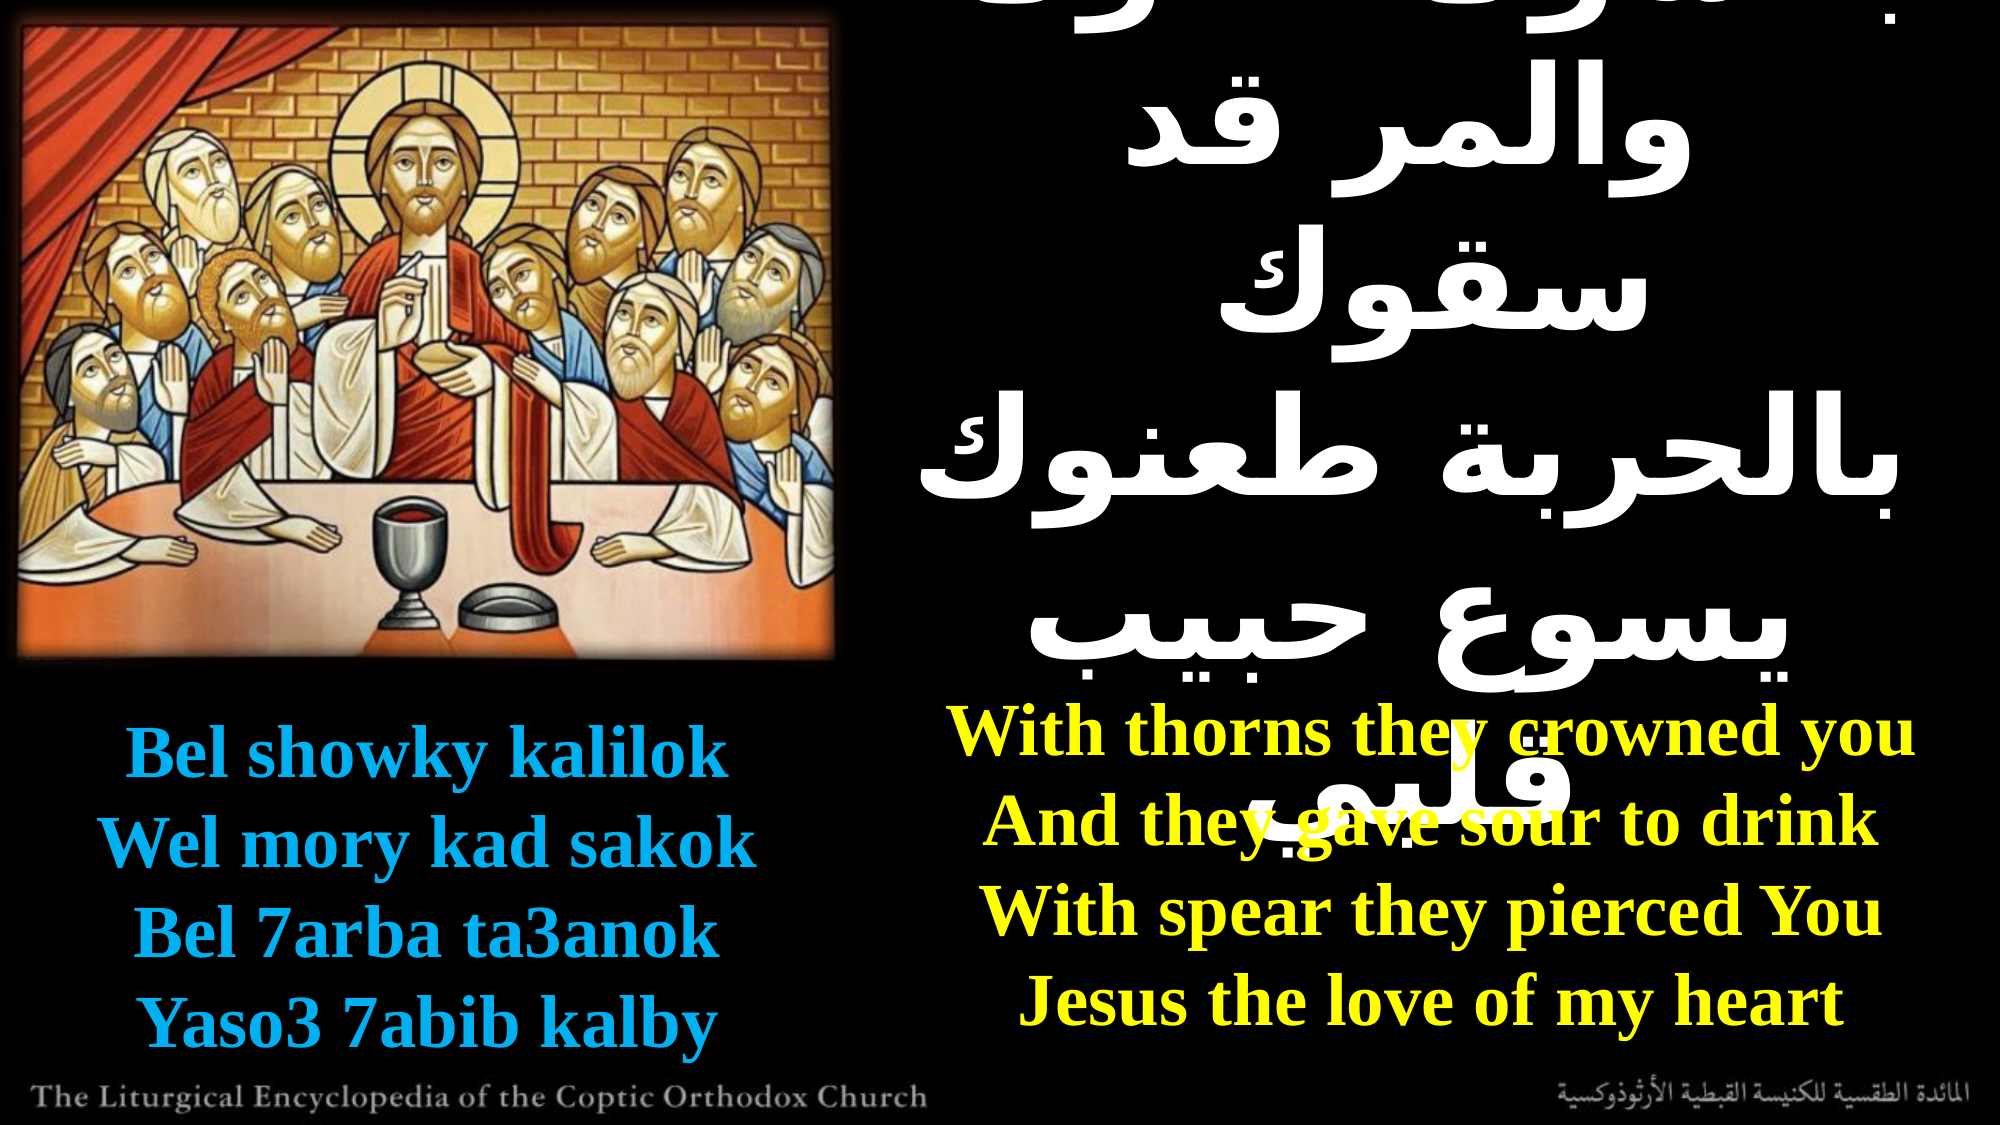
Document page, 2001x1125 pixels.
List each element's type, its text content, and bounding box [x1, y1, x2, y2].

text_box With thorns they crowned you And they gave sour to drink With spear they pierced You Jesus the love of my heart [894, 673, 1968, 1076]
picture [0, 0, 2000, 1125]
text_box بالشوك كَلَلُوك والمر قد سقوك بالحربة طعنوك يسوع حبيب قلبي [874, 0, 1948, 860]
text_box Bel showky kalilok Wel mory kad sakok Bel 7arba ta3anok Yaso3 7abib kalby [21, 694, 833, 1056]
